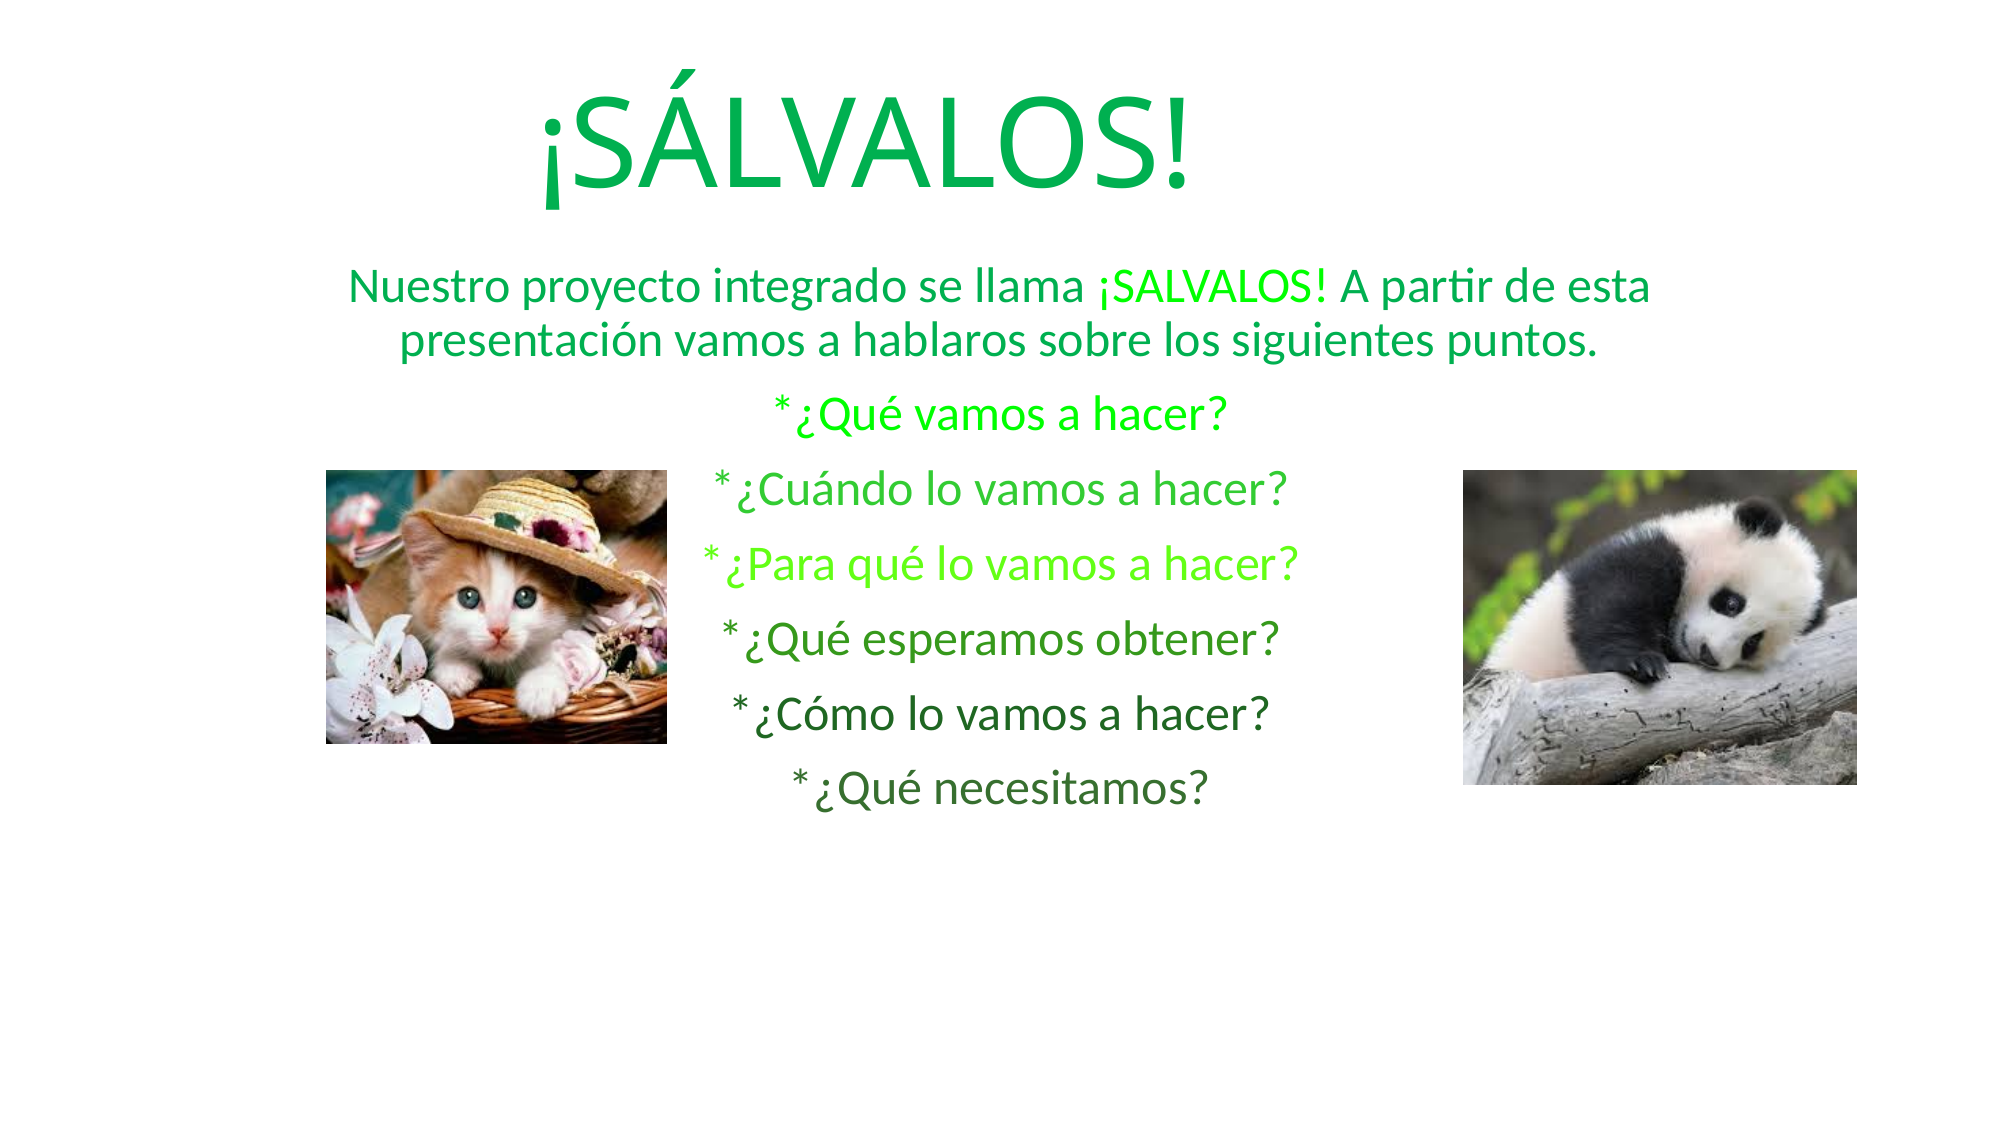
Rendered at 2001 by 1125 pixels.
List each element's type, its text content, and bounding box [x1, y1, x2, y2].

title ¡SÁLVALOS! [399, 36, 1331, 222]
subtitle Nuestro proyecto integrado se llama ¡SALVALOS! A partir de esta presentación vamos a hablaros sobre los siguientes puntos. *¿Qué vamos a hacer? *¿Cuándo lo vamos a hacer? *¿Para qué lo vamos a hacer? *¿Qué esperamos obtener? *¿Cómo lo vamos a hacer? *¿Qué necesitamos? [249, 251, 1750, 1025]
picture [325, 470, 667, 744]
picture [1463, 470, 1857, 785]
